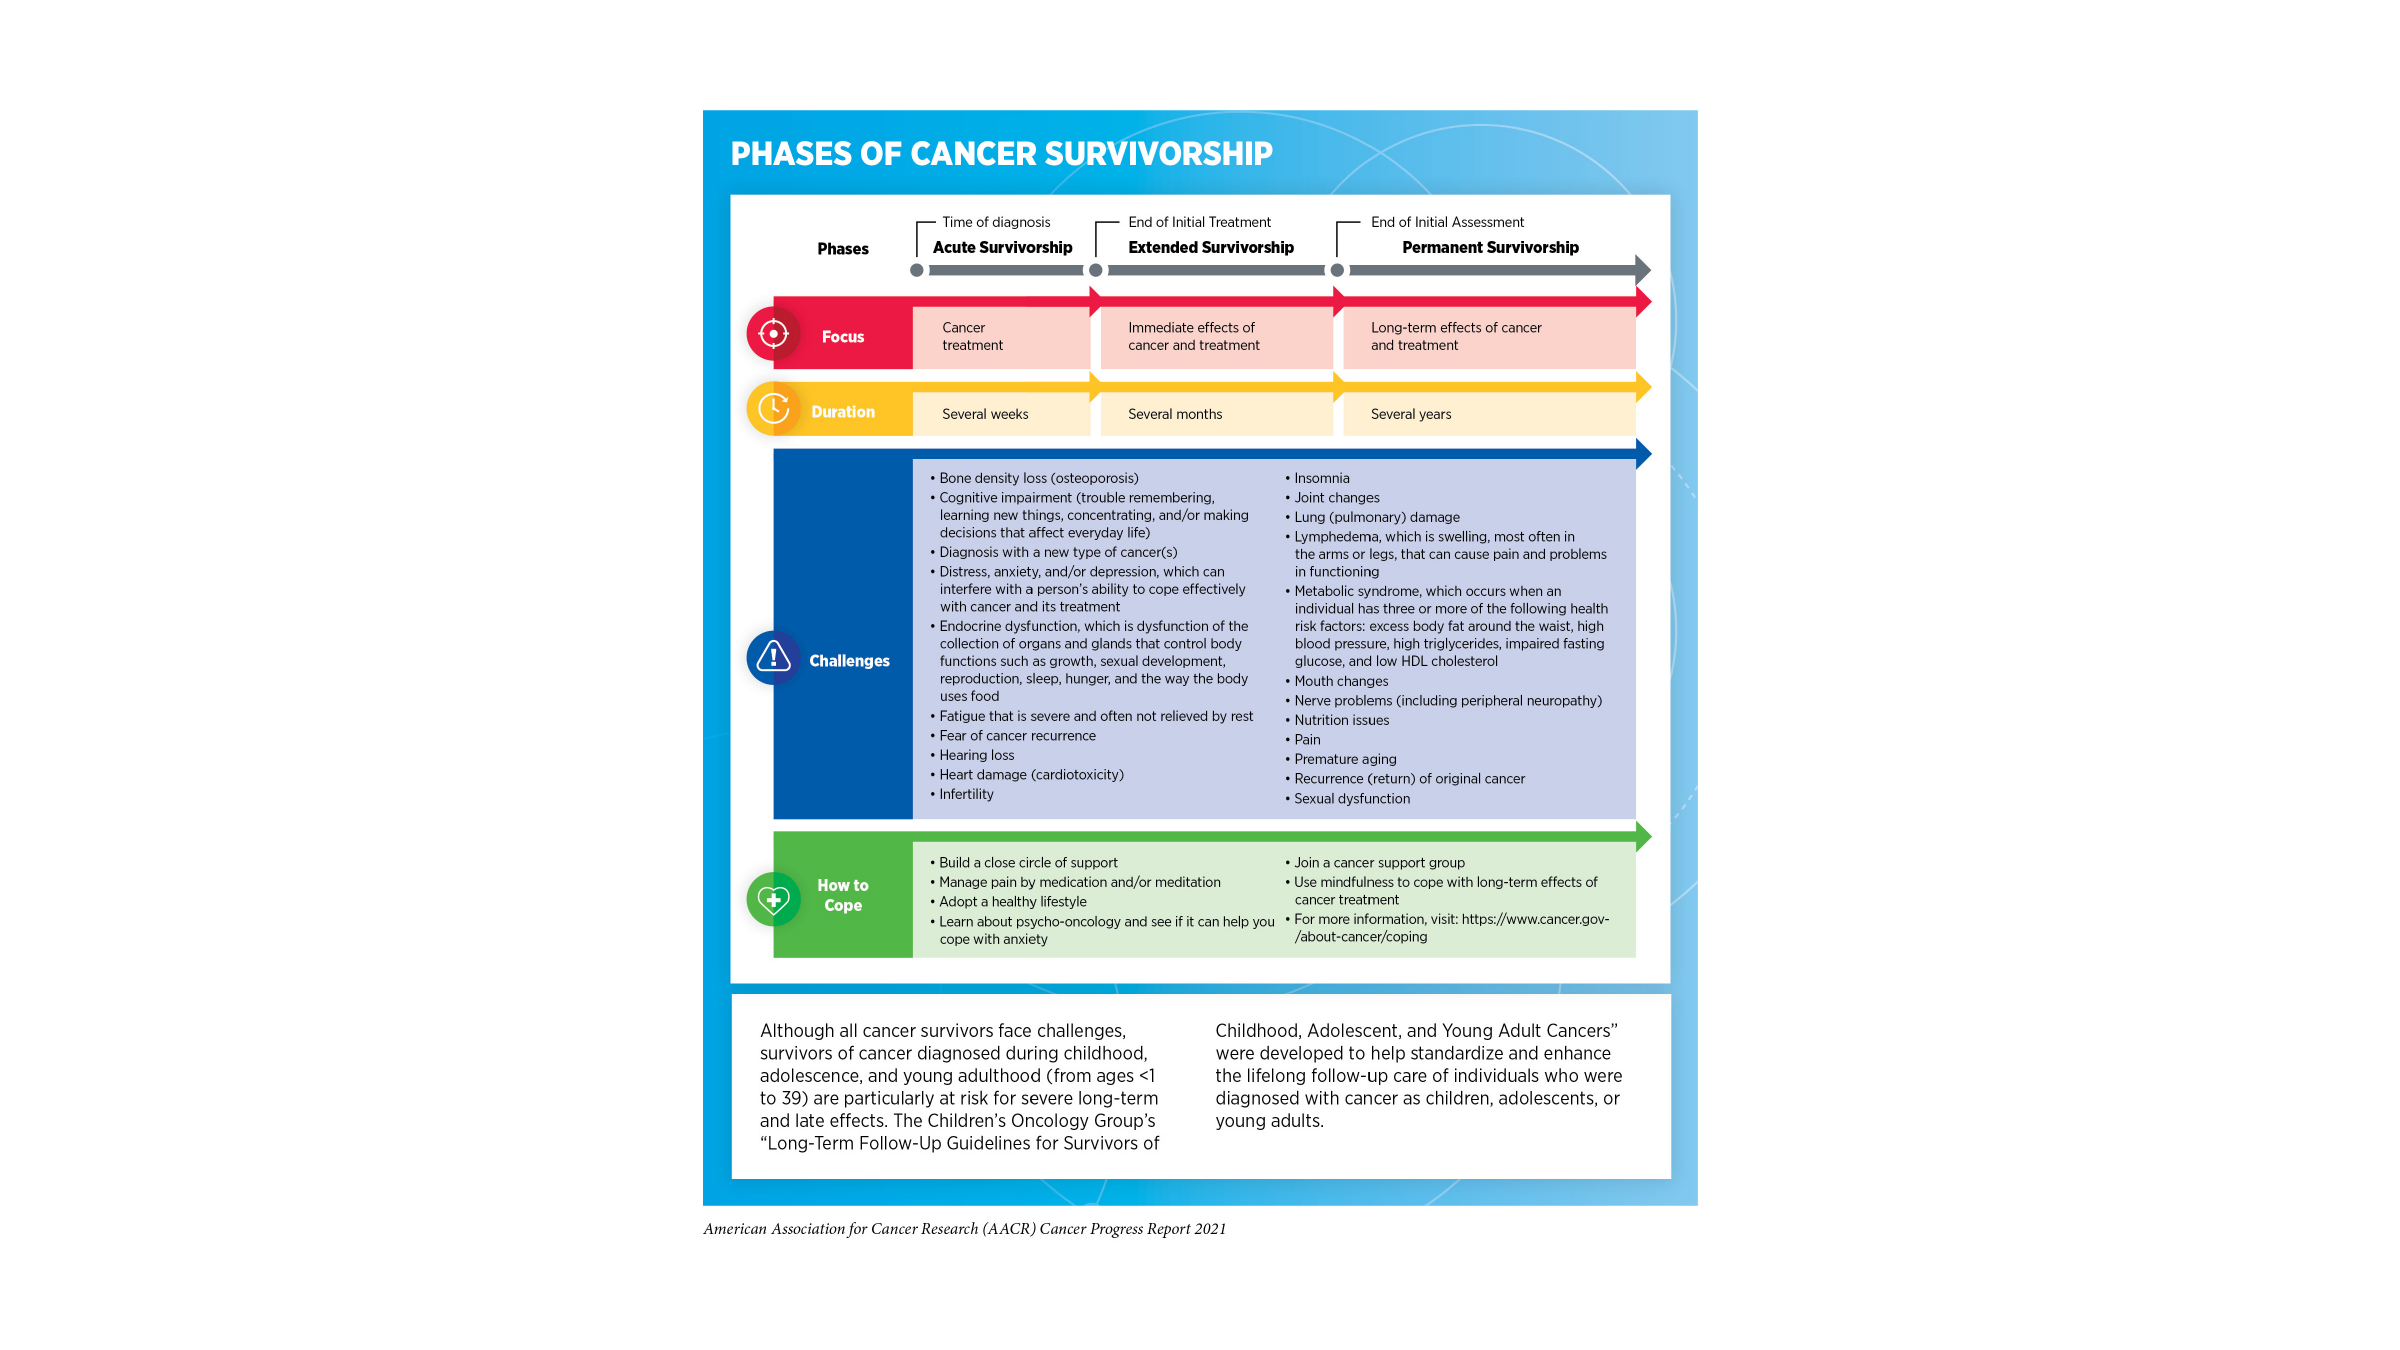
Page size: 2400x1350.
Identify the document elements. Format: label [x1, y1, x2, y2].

picture [693, 100, 1707, 1249]
